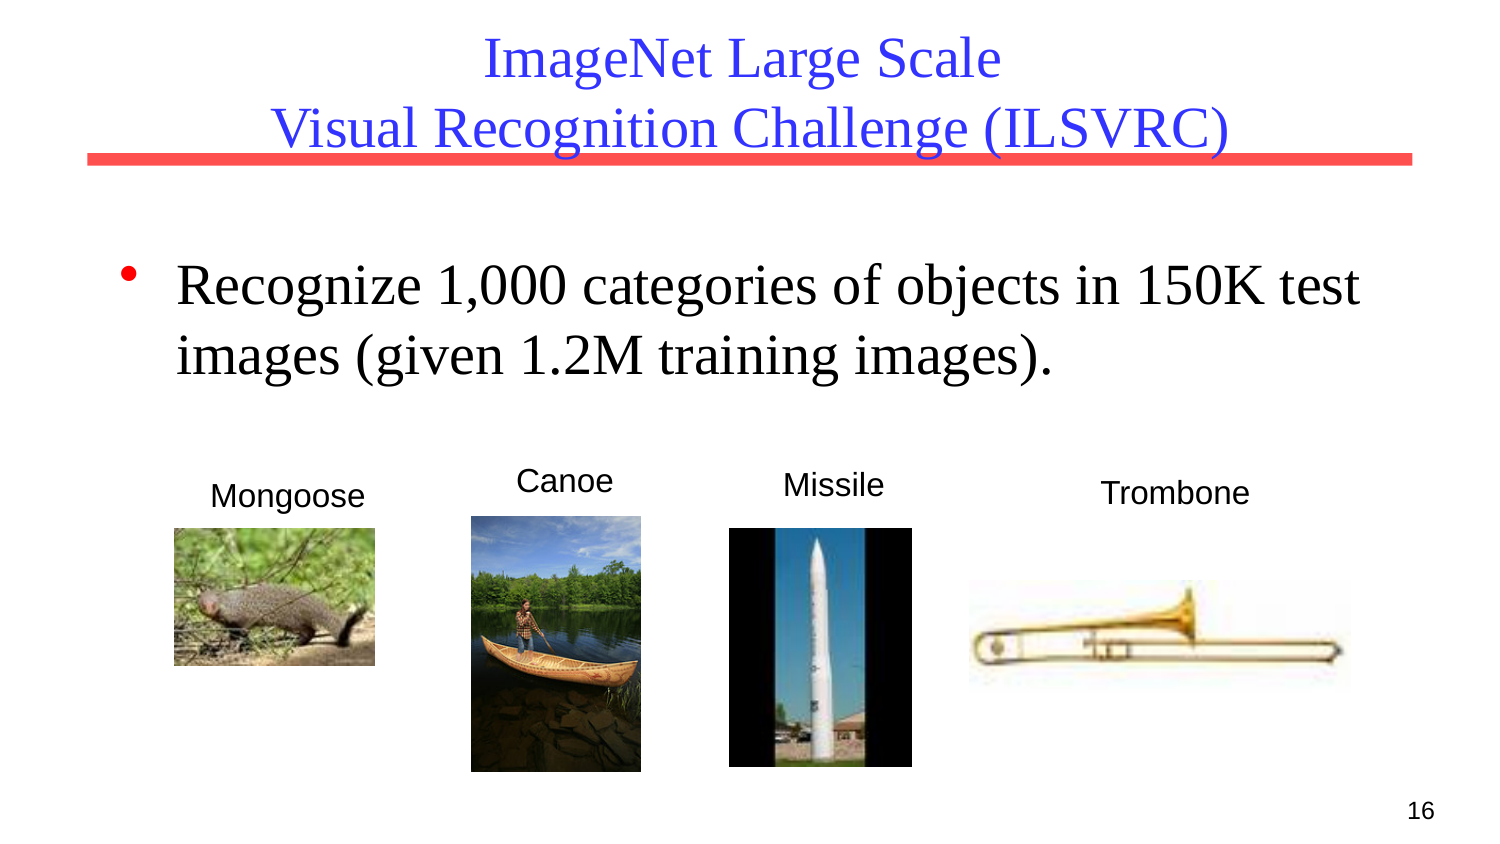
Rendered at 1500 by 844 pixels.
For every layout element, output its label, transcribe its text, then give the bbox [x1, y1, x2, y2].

title ImageNet Large Scale Visual Recognition Challenge (ILSVRC) [112, 27, 1388, 151]
slide_number 16 [1137, 787, 1451, 844]
picture [174, 528, 375, 667]
picture [470, 516, 641, 772]
text_box Trombone [1085, 463, 1266, 554]
picture [969, 580, 1352, 693]
picture [729, 528, 912, 767]
text_box Mongoose [195, 466, 381, 557]
text_box Canoe [501, 451, 629, 515]
list Recognize 1,000 categories of objects in 150K test images (given 1.2M training images). [104, 238, 1380, 541]
text_box Missile [768, 455, 901, 527]
